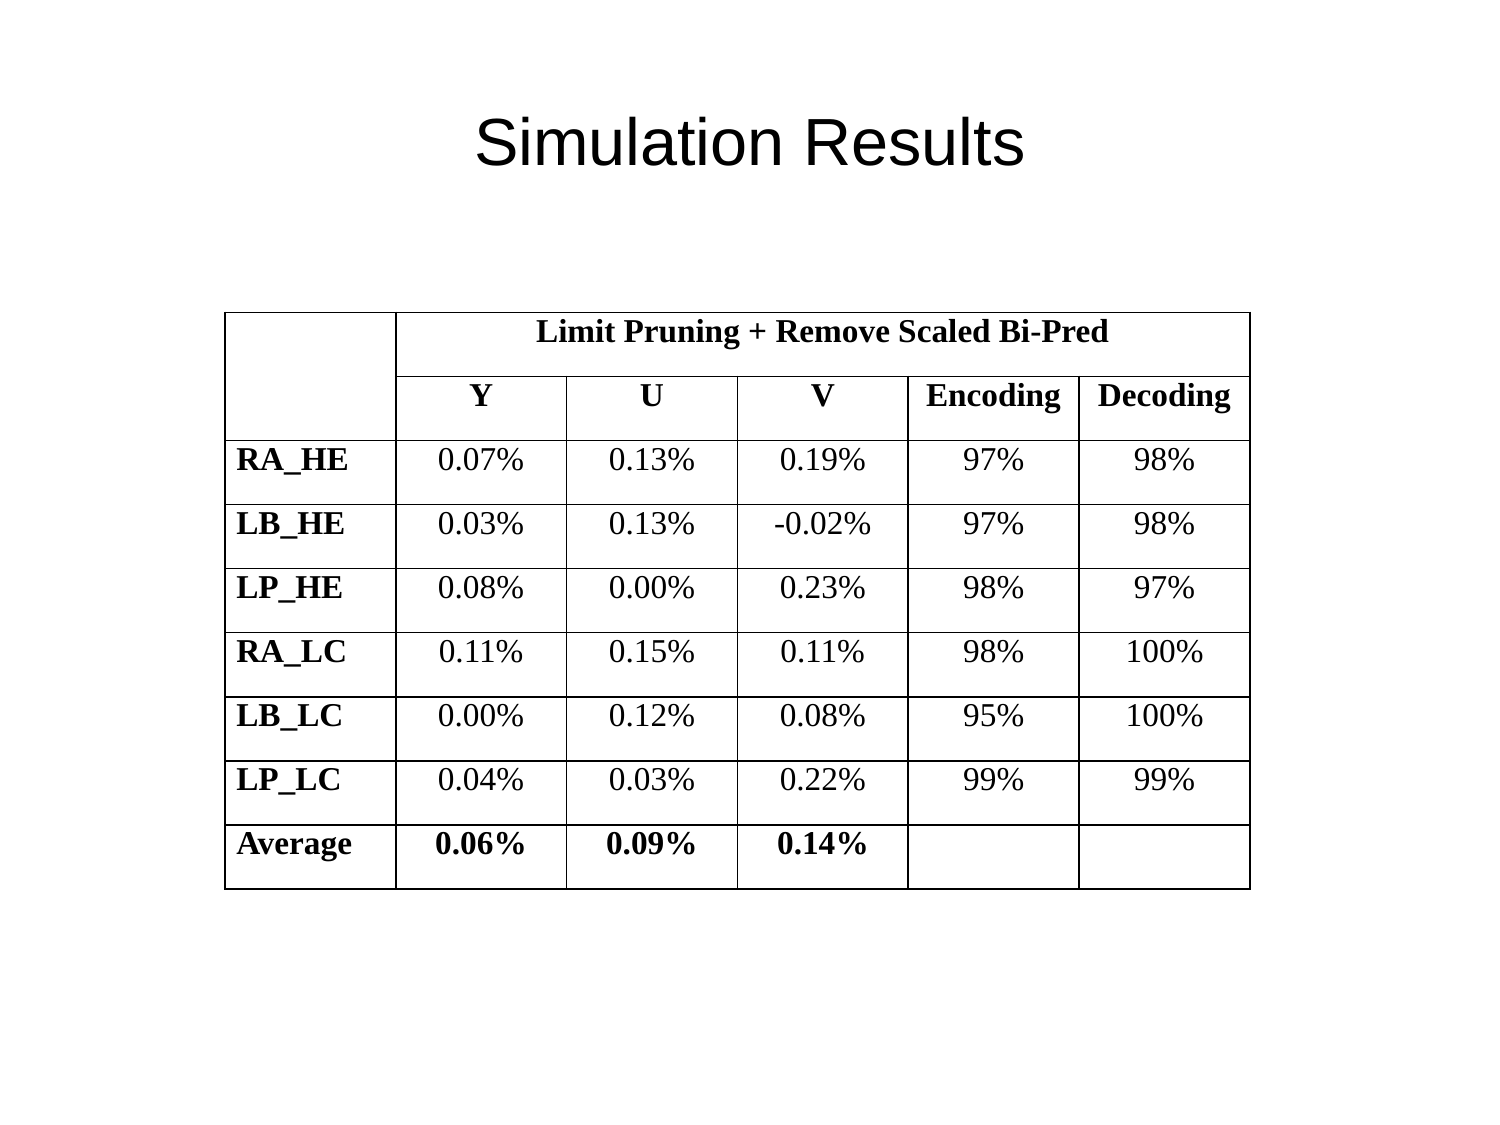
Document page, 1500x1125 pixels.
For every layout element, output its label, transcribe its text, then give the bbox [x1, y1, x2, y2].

table_cell 97% [909, 441, 1078, 504]
table_cell 98% [1080, 441, 1249, 504]
table_cell 0.07% [397, 441, 566, 504]
table_cell 0.11% [738, 633, 907, 696]
table_cell Y [397, 377, 566, 440]
table_cell [909, 826, 1078, 888]
table_header Limit Pruning + Remove Scaled Bi-Pred [397, 313, 1249, 376]
table_cell 0.22% [738, 762, 907, 824]
table_cell Encoding [909, 377, 1078, 440]
table_cell 0.08% [738, 698, 907, 760]
table_cell 0.11% [397, 633, 566, 696]
table_cell 0.08% [397, 569, 566, 632]
table_cell 100% [1080, 633, 1249, 696]
table_cell 0.23% [738, 569, 907, 632]
table_cell LP_LC [226, 762, 395, 824]
table_cell 0.14% [738, 826, 907, 888]
table_cell LP_HE [226, 569, 395, 632]
table_cell V [738, 377, 907, 440]
table_cell 0.00% [397, 698, 566, 760]
table_cell RA_HE [226, 441, 395, 504]
table_cell 98% [909, 633, 1078, 696]
table_cell 95% [909, 698, 1078, 760]
table_cell RA_LC [226, 633, 395, 696]
table_cell Decoding [1080, 377, 1249, 440]
table_cell 100% [1080, 698, 1249, 760]
table_cell 0.04% [397, 762, 566, 824]
table_cell 99% [909, 762, 1078, 824]
table_cell LB_HE [226, 505, 395, 568]
table_cell 98% [1080, 505, 1249, 568]
table_cell 0.15% [567, 633, 737, 696]
table_cell 0.13% [567, 441, 737, 504]
table_cell 0.03% [397, 505, 566, 568]
table_cell Average [226, 826, 395, 888]
table_cell 97% [1080, 569, 1249, 632]
table_cell 0.13% [567, 505, 737, 568]
table_cell [1080, 826, 1249, 888]
table_cell 99% [1080, 762, 1249, 824]
table_cell -0.02% [738, 505, 907, 568]
table_header [226, 313, 395, 440]
table_cell 0.03% [567, 762, 737, 824]
table_cell 97% [909, 505, 1078, 568]
table_cell 0.06% [397, 826, 566, 888]
table_cell 0.12% [567, 698, 737, 760]
table_cell 0.19% [738, 441, 907, 504]
title Simulation Results [74, 44, 1426, 233]
table_cell U [567, 377, 737, 440]
table_cell 0.00% [567, 569, 737, 632]
table_cell 0.09% [567, 826, 737, 888]
table_cell 98% [909, 569, 1078, 632]
table_cell LB_LC [226, 698, 395, 760]
